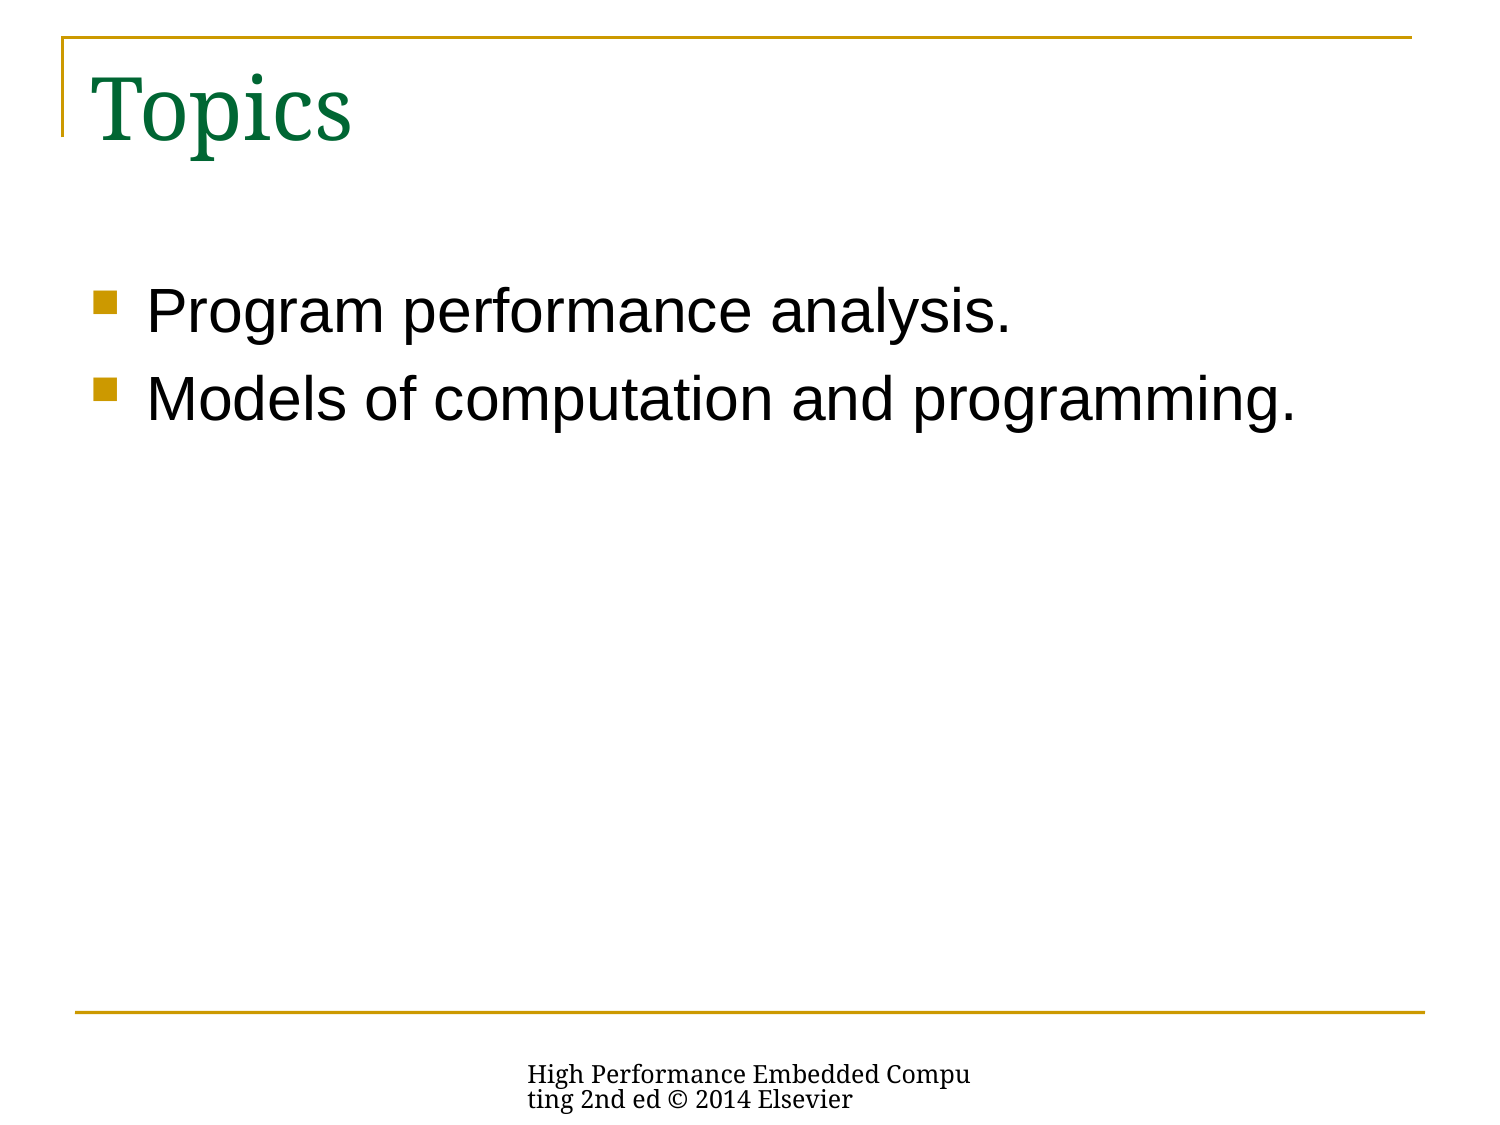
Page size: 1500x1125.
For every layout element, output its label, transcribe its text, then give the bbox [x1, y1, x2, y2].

footer High Performance Embedded Computing 2nd ed © 2014 Elsevier [512, 1025, 988, 1100]
title Topics [75, 45, 1425, 233]
list Program performance analysis. Models of computation and programming. [75, 262, 1425, 1006]
